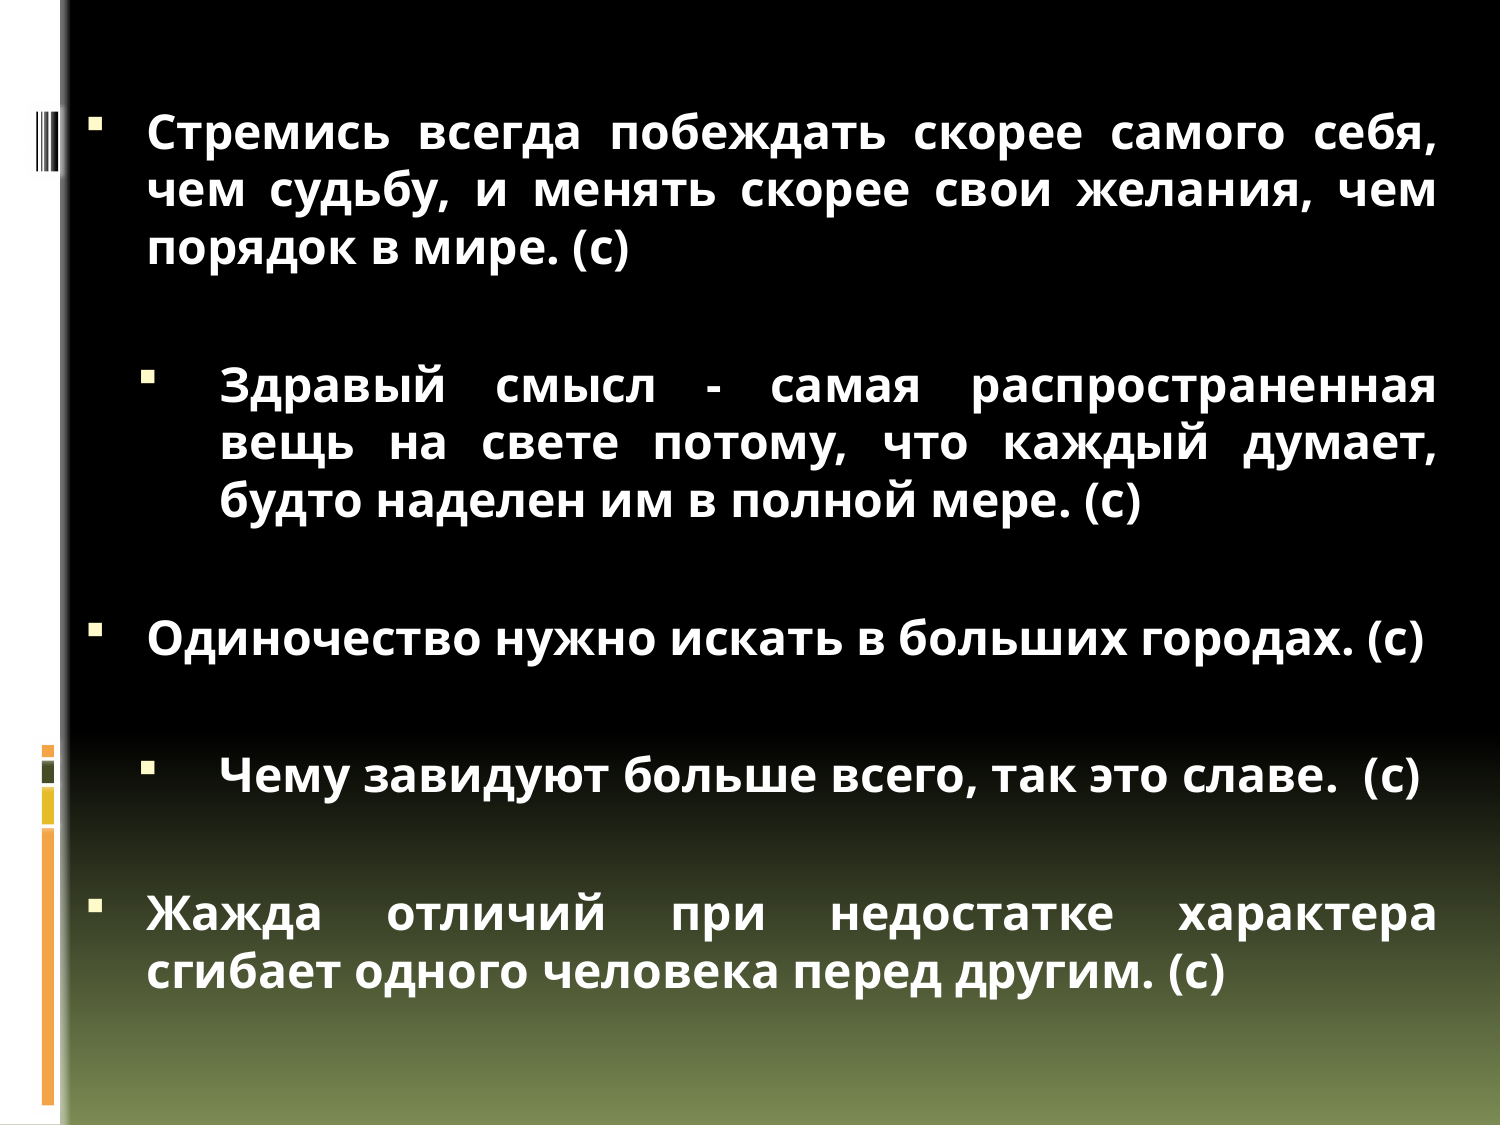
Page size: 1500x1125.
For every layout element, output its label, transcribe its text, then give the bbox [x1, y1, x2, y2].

list Стремись всегда побеждать скорее самого себя, чем судьбу, и менять скорее свои желания, чем порядок в мире. (с) Здравый смысл - самая распространенная вещь на свете потому, что каждый думает, будто наделен им в полной мере. (с) Одиночество нужно искать в больших городах. (с) Чему завидуют больше всего, так это славе. (с) Жажда отличий при недостатке характера сгибает одного человека перед другим. (с) [70, 93, 1454, 1090]
